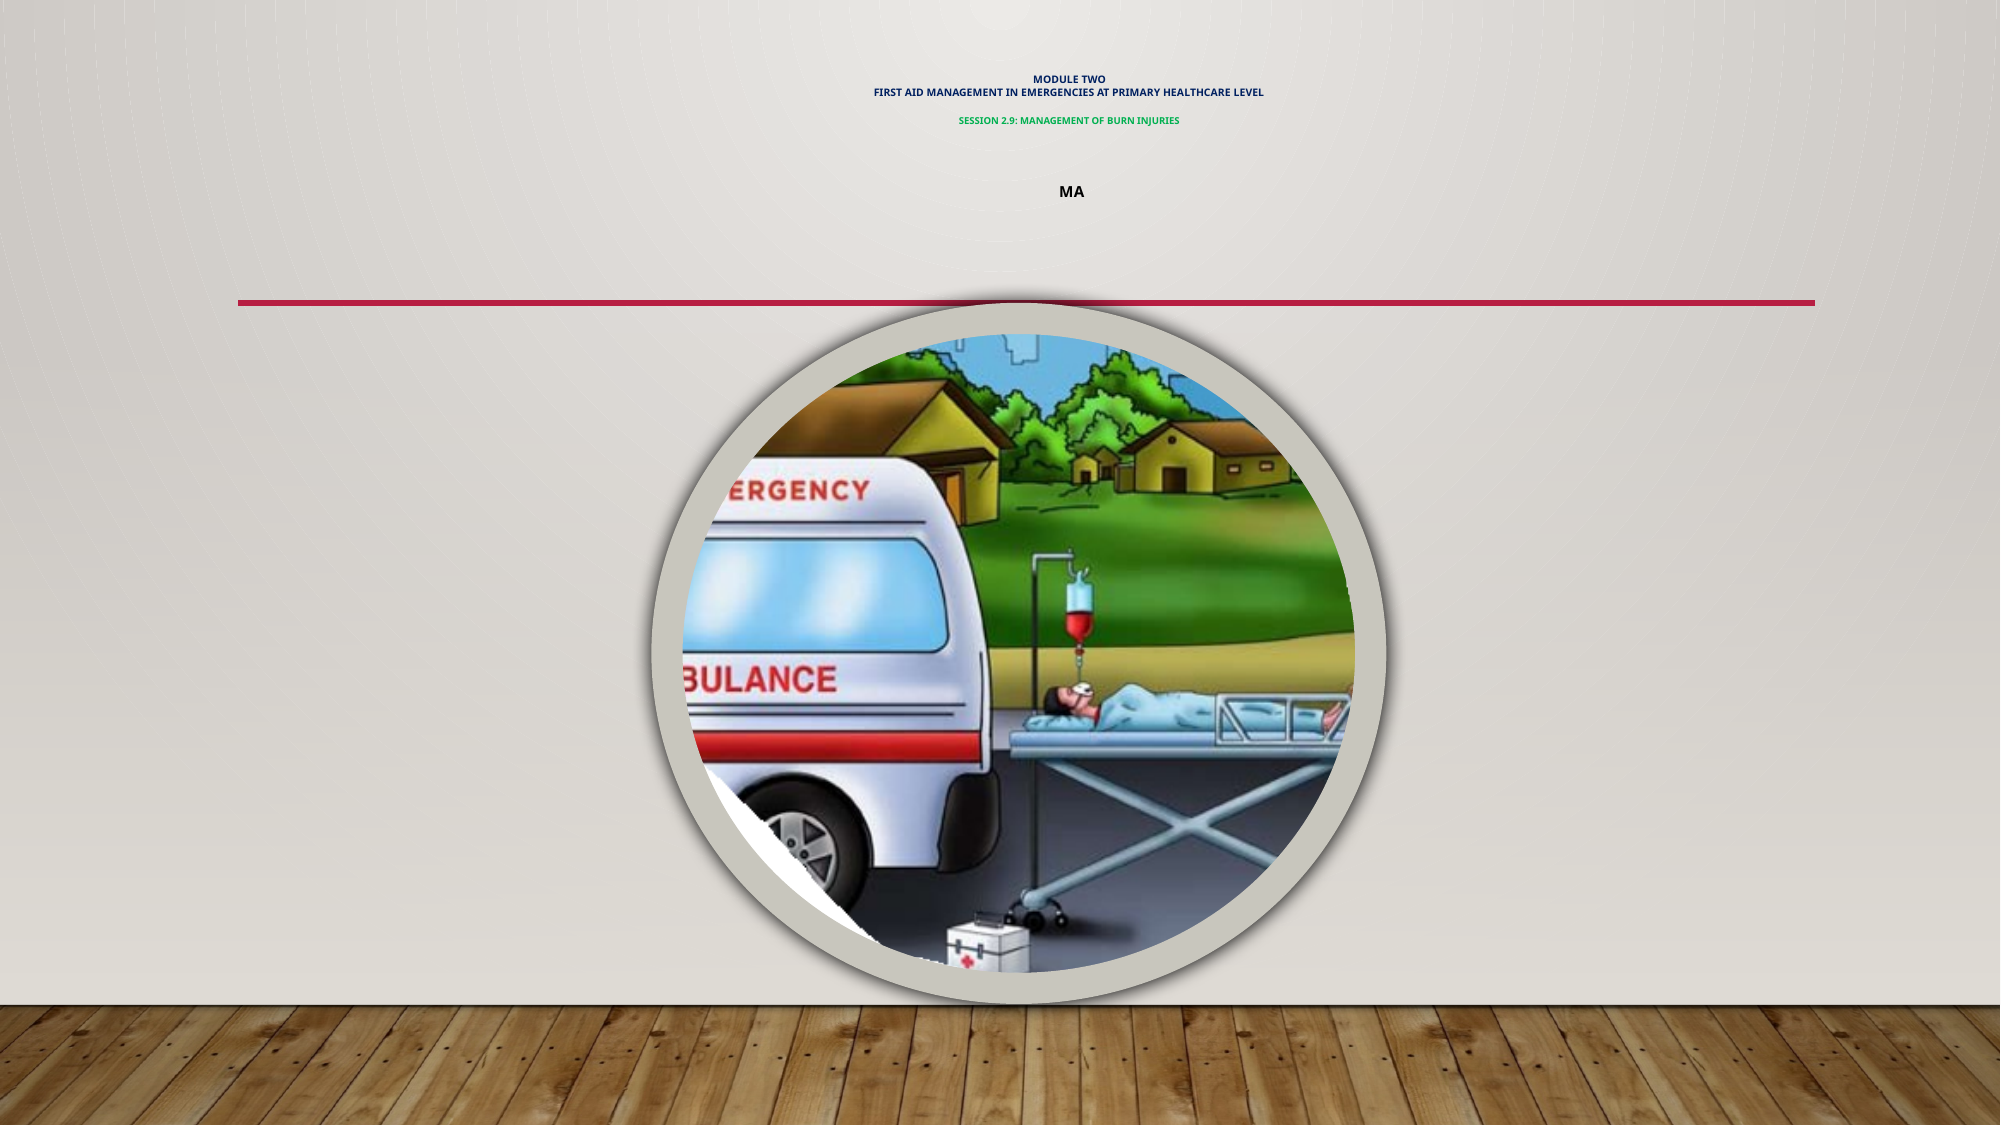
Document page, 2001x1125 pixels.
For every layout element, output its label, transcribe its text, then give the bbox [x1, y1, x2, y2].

picture [666, 318, 1371, 989]
title MODULE TWO FIRST AID MANAGEMENT IN EMERGENCIES AT PRIMARY HEALTHCARE LEVEL SESSION 2.9: MANAGEMENT OF BURN INJURIES MA [180, 65, 1960, 210]
picture [0, 1005, 2000, 1125]
